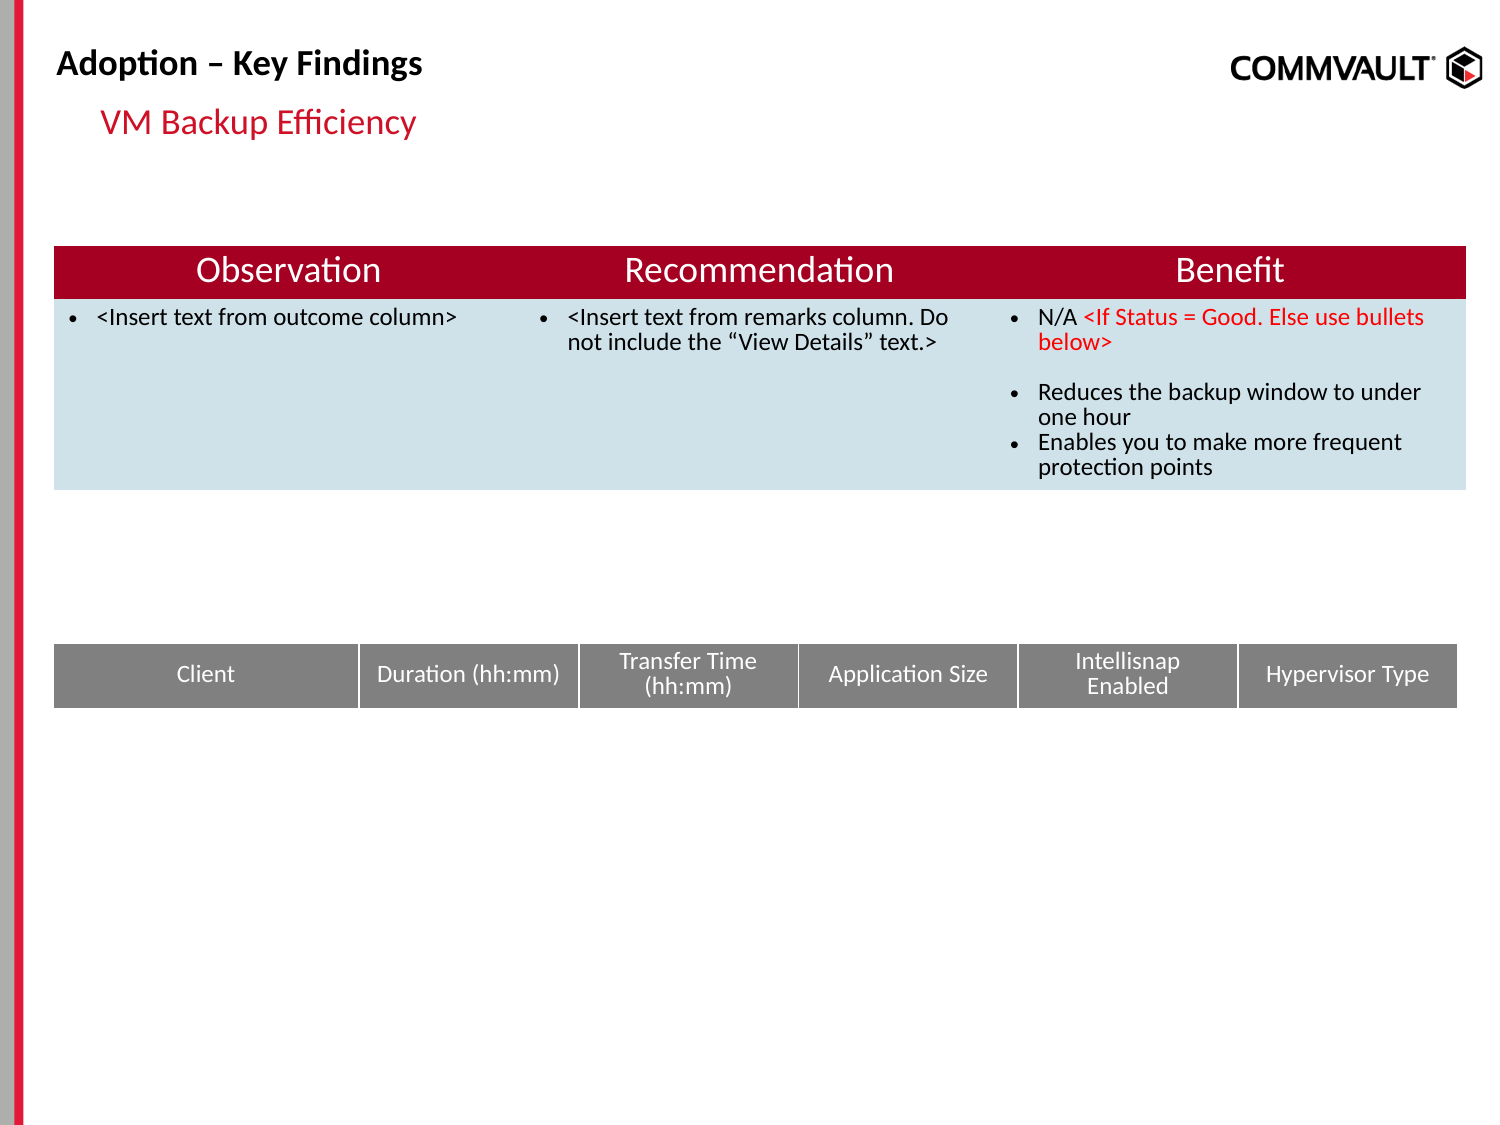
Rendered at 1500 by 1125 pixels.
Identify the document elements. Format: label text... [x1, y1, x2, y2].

table_header Benefit [995, 246, 1466, 299]
table_header Client [54, 644, 358, 708]
table_header Application Size [799, 644, 1017, 708]
table_header Recommendation [524, 246, 995, 299]
table_cell <Insert text from remarks column. Do not include the “View Details” text.> [524, 299, 995, 490]
table_header Hypervisor Type [1239, 644, 1457, 708]
table_header Duration (hh:mm) [360, 644, 578, 708]
table_cell N/A <If Status = Good. Else use bullets below> Reduces the backup window to under one hour Enables you to make more frequent protection points [995, 299, 1466, 490]
table_header Intellisnap Enabled [1019, 644, 1237, 708]
table_header Transfer Time (hh:mm) [580, 644, 798, 708]
table_header Observation [54, 246, 524, 299]
table_cell <Insert text from outcome column> [54, 299, 524, 490]
picture [1232, 46, 1483, 89]
title Adoption – Key Findings [41, 30, 1232, 90]
list VM Backup Efficiency [85, 89, 1232, 150]
